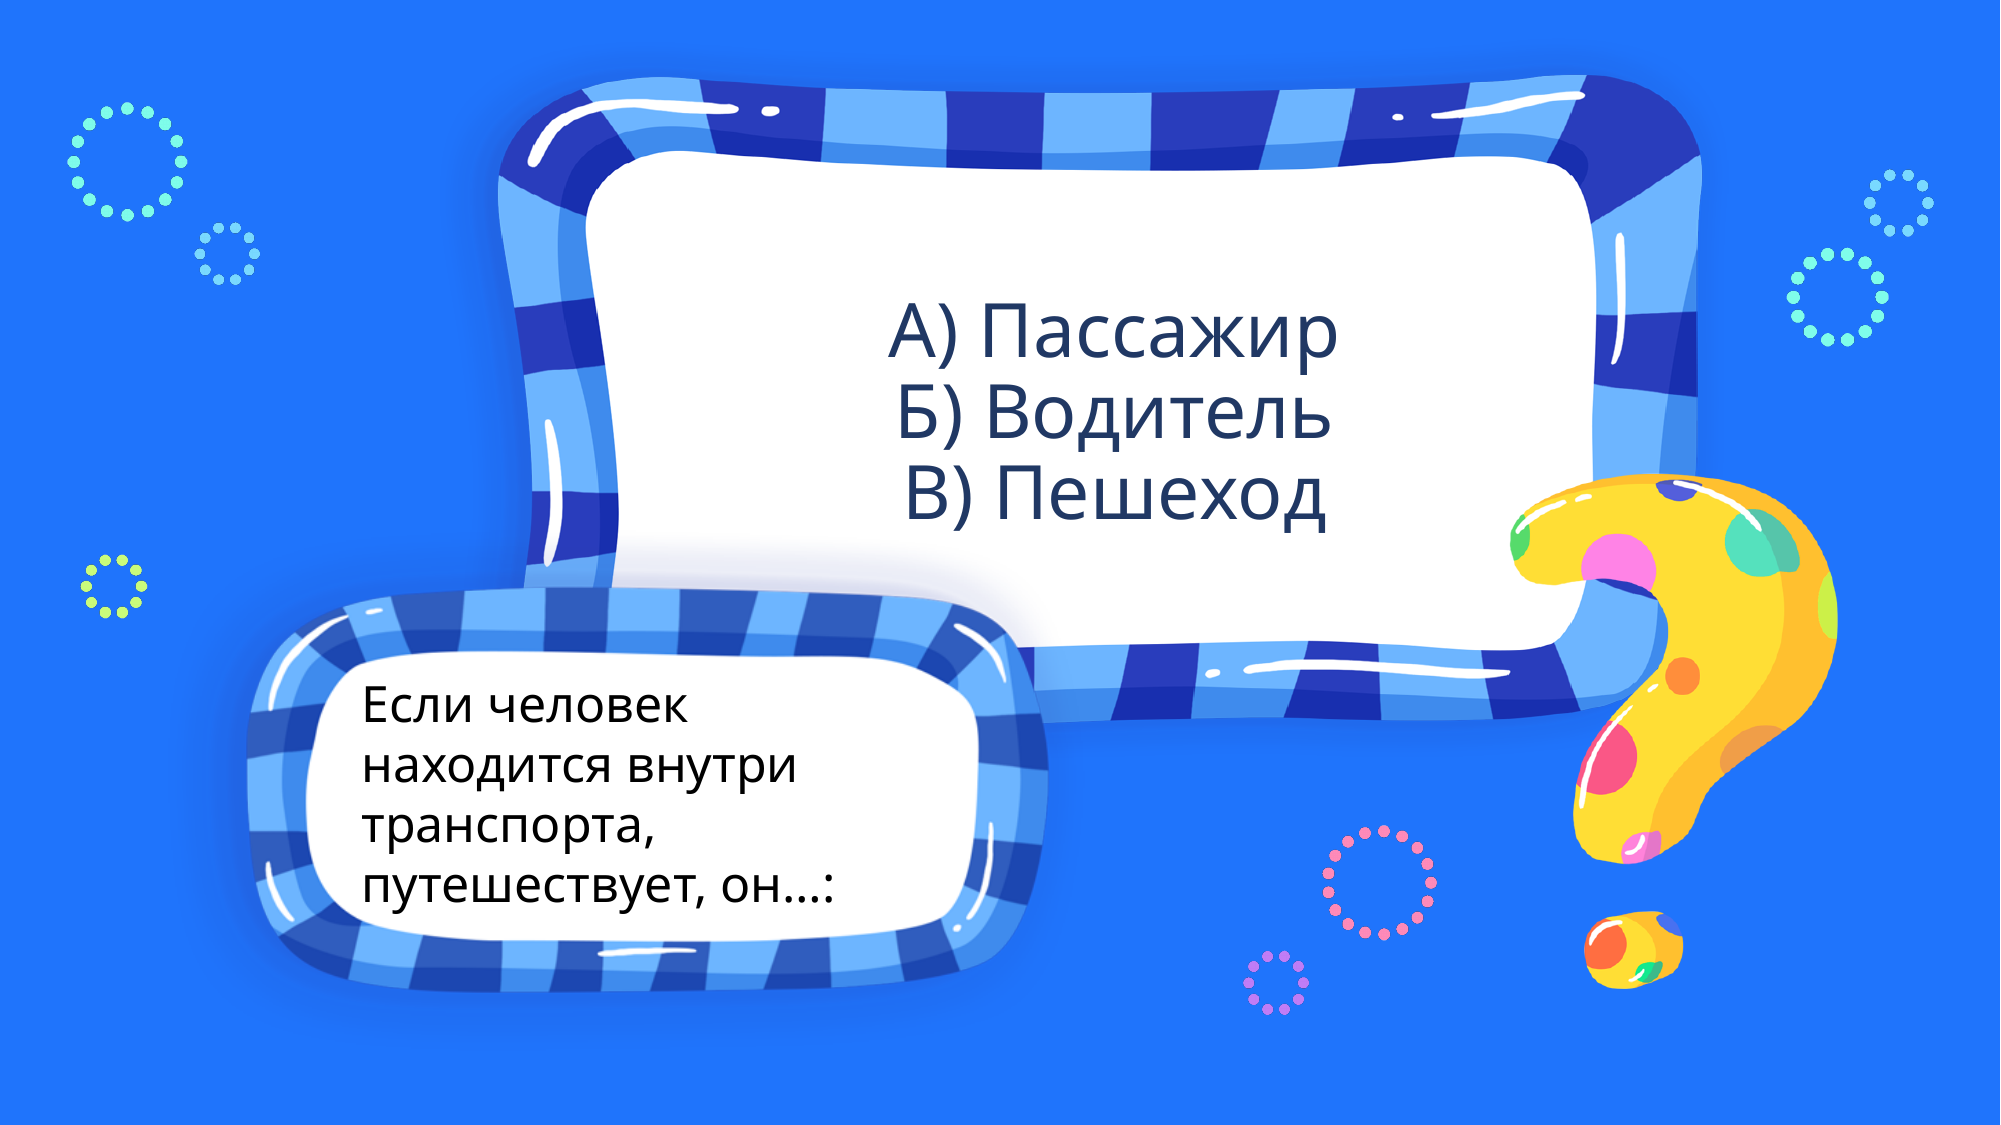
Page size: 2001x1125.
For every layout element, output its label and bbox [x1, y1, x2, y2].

picture [1780, 160, 1945, 359]
picture [168, 38, 1838, 1051]
picture [75, 545, 148, 620]
picture [63, 96, 269, 292]
picture [1235, 821, 1439, 1022]
